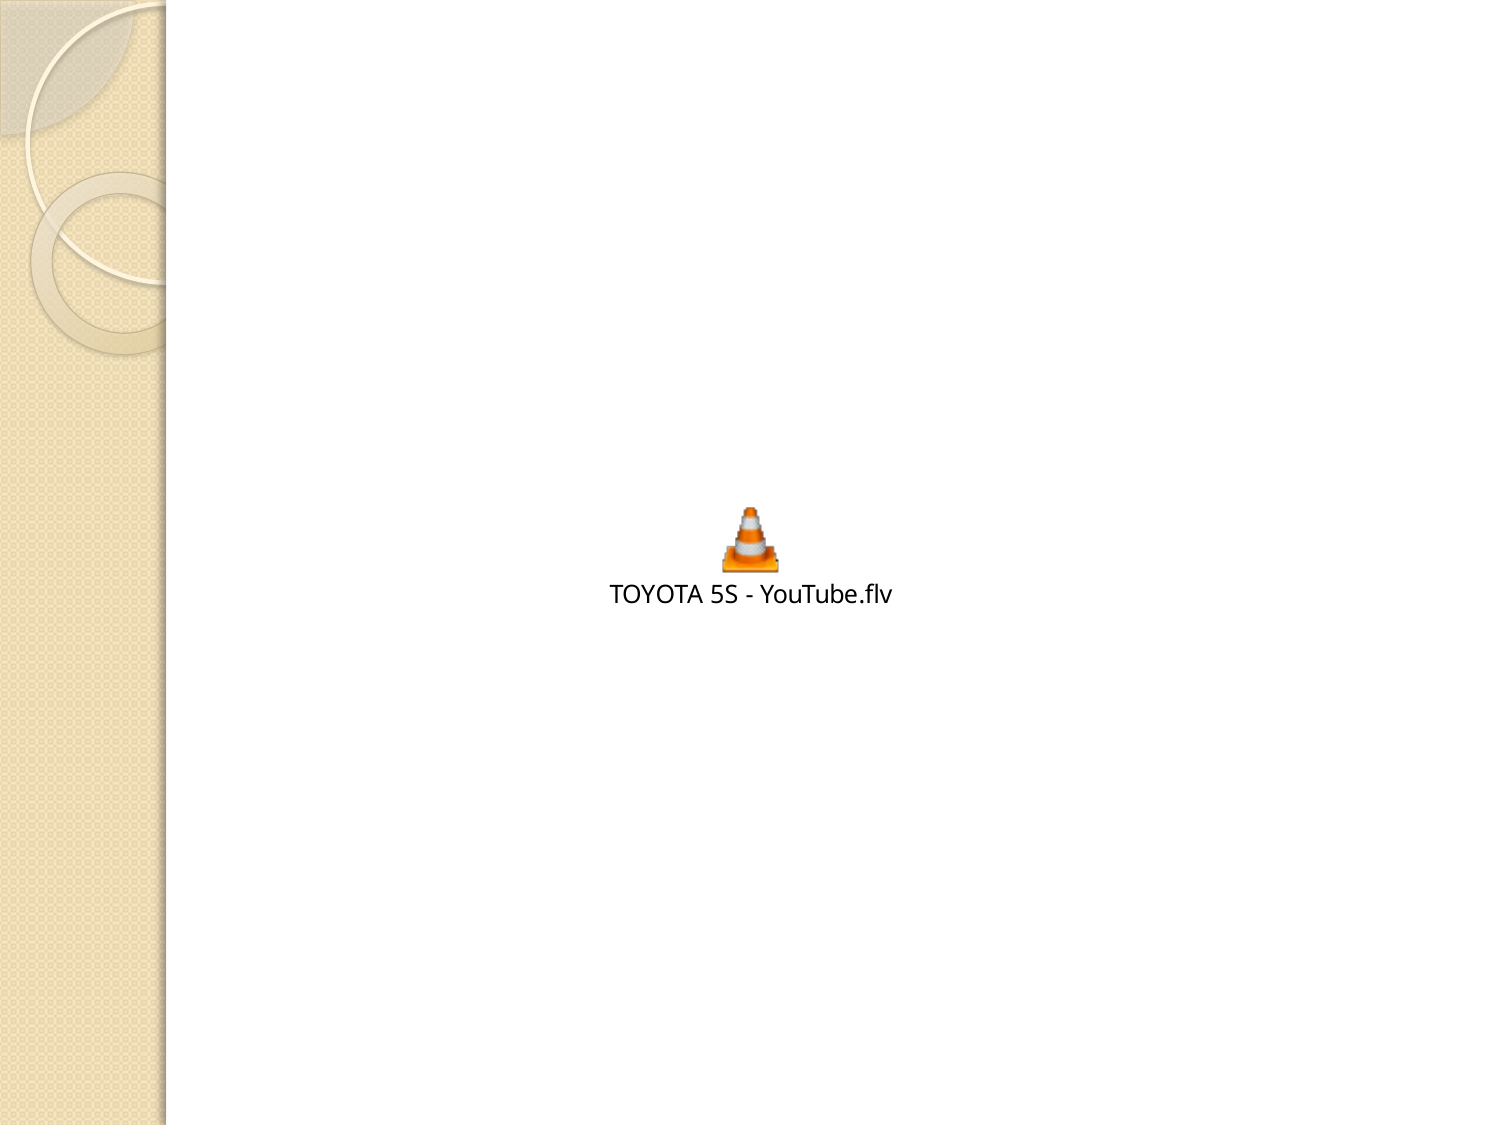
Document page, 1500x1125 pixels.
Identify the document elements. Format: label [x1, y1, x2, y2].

text_box [570, 506, 930, 619]
